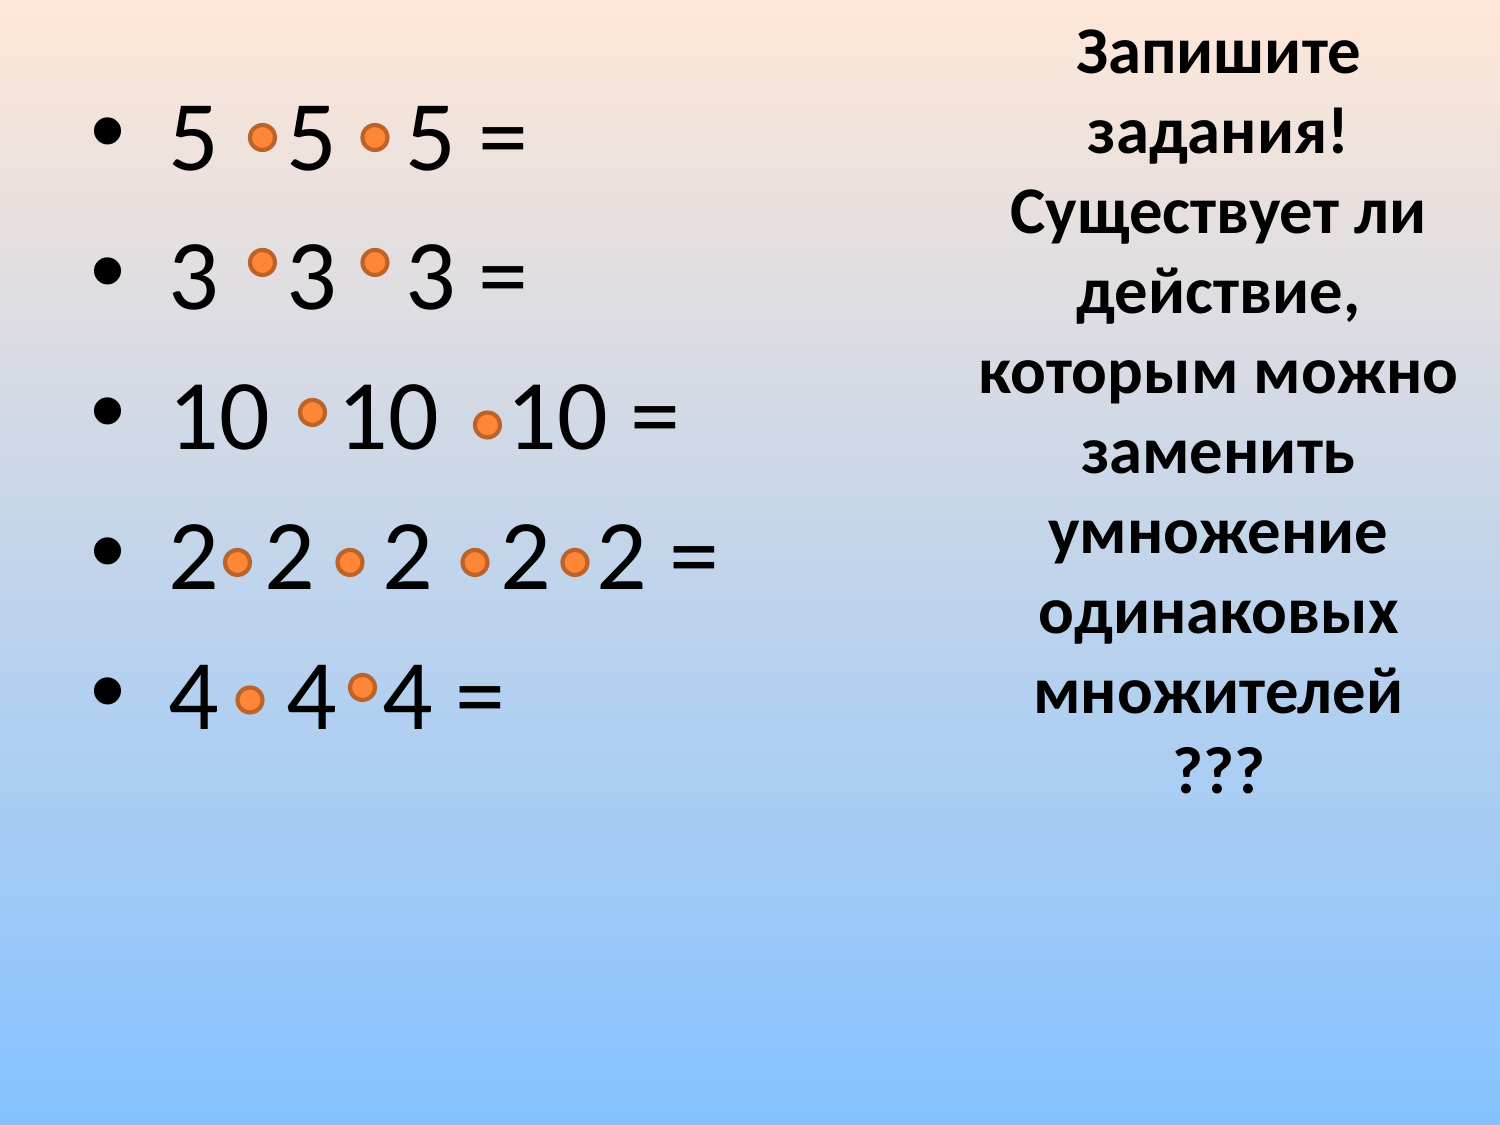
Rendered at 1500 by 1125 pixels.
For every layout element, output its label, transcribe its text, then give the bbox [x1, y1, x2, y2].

text_box Запишите задания! Существует ли действие, которым можно заменить умножение одинаковых множителей ??? [937, 0, 1500, 815]
text_box [560, 547, 590, 578]
text_box [347, 672, 378, 703]
text_box [335, 547, 365, 578]
text_box [460, 547, 490, 578]
text_box [297, 397, 328, 428]
text_box [247, 122, 278, 153]
text_box [472, 410, 503, 440]
text_box [222, 547, 253, 578]
text_box [360, 247, 390, 278]
text_box [235, 685, 265, 715]
text_box [247, 247, 278, 278]
text_box [360, 122, 390, 153]
list 5 5 5 = 3 3 3 = 10 10 10 = 2 2 2 2 2 = 4 4 4 = [75, 62, 1300, 1062]
